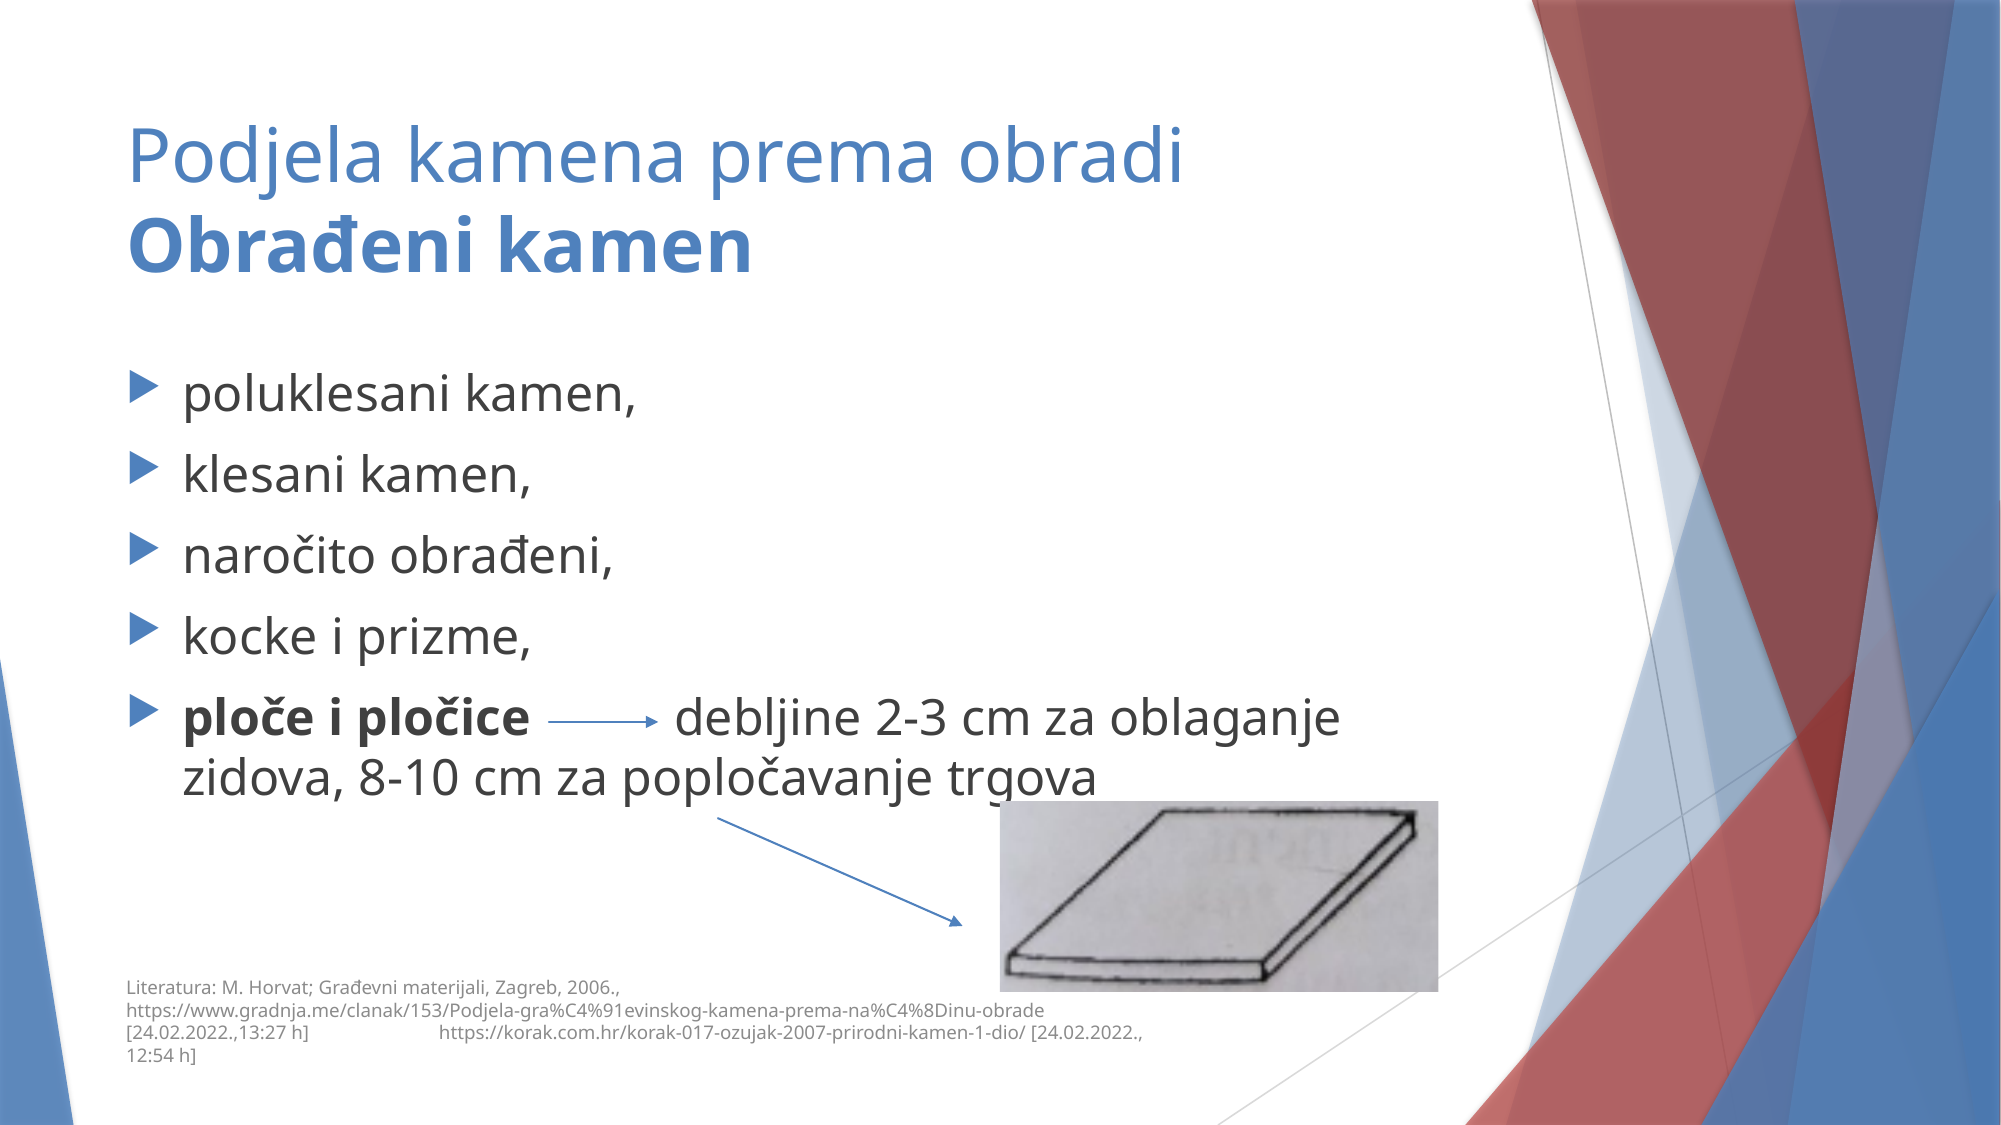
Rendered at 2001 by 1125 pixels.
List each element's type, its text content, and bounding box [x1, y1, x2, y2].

list poluklesani kamen, klesani kamen, naročito obrađeni, kocke i prizme, ploče i pločice debljine 2-3 cm za oblaganje zidova, 8-10 cm za popločavanje trgova [111, 354, 1522, 992]
title Podjela kamena prema obradi Obrađeni kamen [111, 99, 1522, 317]
picture [999, 801, 1439, 992]
footer Literatura: M. Horvat; Građevni materijali, Zagreb, 2006., https://www.gradnja.me/clanak/153/Podjela-gra%C4%91evinskog-kamena-prema-na%C4%8Dinu-obrade [24.02.2022.,13:27 h] https://korak.com.hr/korak-017-ozujak-2007-prirodni-kamen-1-dio/ [24.02.2022., 12:54 h] [111, 991, 1206, 1051]
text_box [717, 817, 964, 927]
